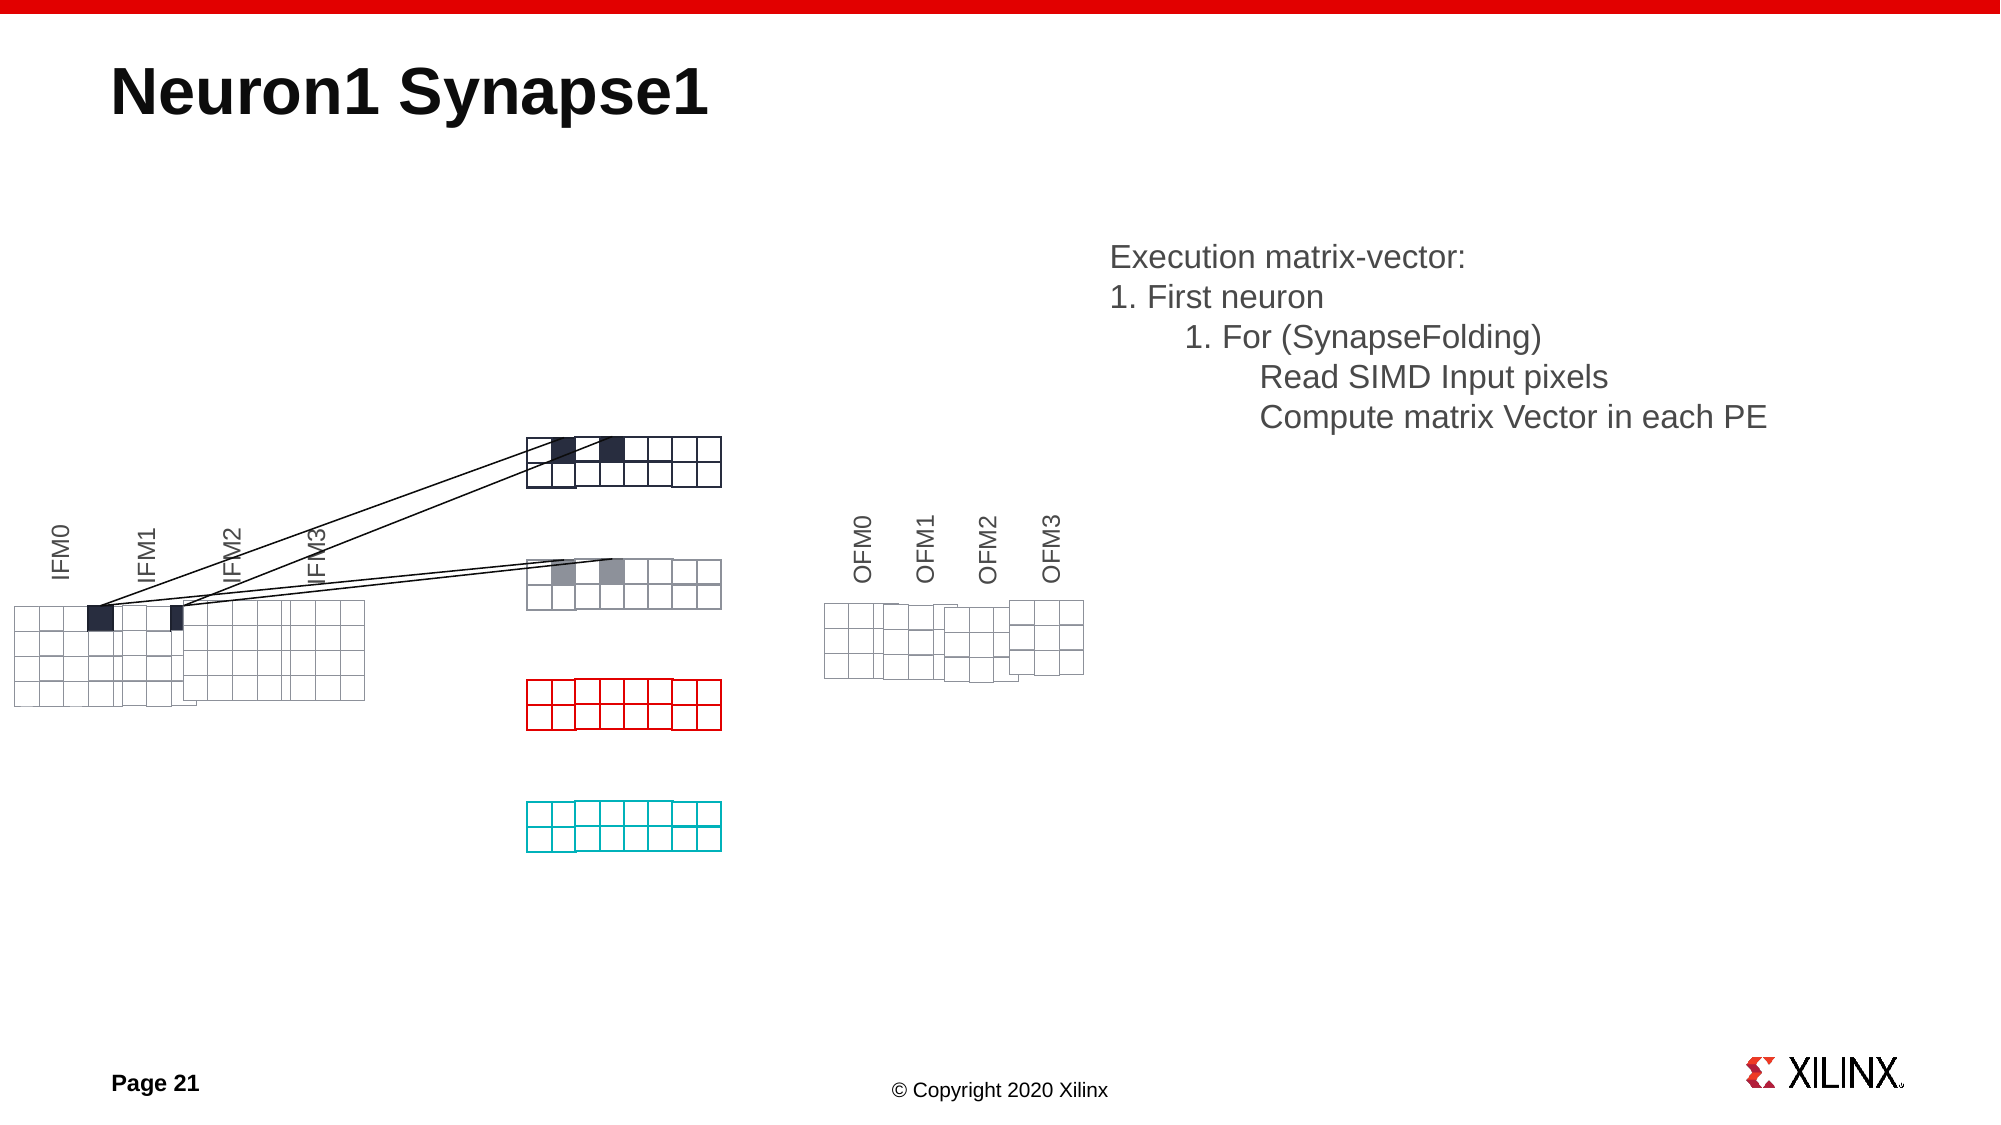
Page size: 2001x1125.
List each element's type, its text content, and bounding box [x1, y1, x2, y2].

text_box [623, 558, 674, 609]
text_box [672, 437, 722, 488]
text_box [575, 800, 623, 851]
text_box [100, 559, 183, 606]
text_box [113, 606, 196, 706]
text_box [14, 605, 113, 706]
text_box Execution matrix-vector: First neuron For (SynapseFolding) Read SIMD Input pixels Compute matrix Vector in each PE [1109, 227, 1789, 562]
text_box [282, 606, 365, 701]
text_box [527, 606, 577, 610]
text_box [1009, 599, 1084, 675]
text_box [672, 801, 722, 852]
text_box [100, 437, 183, 559]
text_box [183, 558, 613, 606]
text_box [823, 603, 898, 679]
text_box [575, 558, 623, 609]
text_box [527, 801, 577, 852]
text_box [613, 436, 623, 487]
title Neuron1 Synapse1 [95, 50, 1905, 210]
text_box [623, 800, 674, 851]
slide_number Page 21 [96, 1043, 257, 1104]
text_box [575, 679, 623, 730]
text_box OFM0 [838, 500, 884, 585]
text_box OFM3 [1027, 499, 1073, 585]
text_box IFM0 [36, 509, 82, 582]
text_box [182, 606, 282, 701]
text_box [623, 679, 672, 730]
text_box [527, 680, 577, 731]
text_box OFM2 [964, 500, 1009, 586]
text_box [623, 436, 674, 487]
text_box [883, 604, 958, 680]
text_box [944, 606, 1019, 682]
text_box OFM1 [901, 499, 947, 585]
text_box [672, 679, 722, 730]
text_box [672, 559, 722, 610]
picture [1745, 1056, 1905, 1089]
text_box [183, 436, 613, 558]
